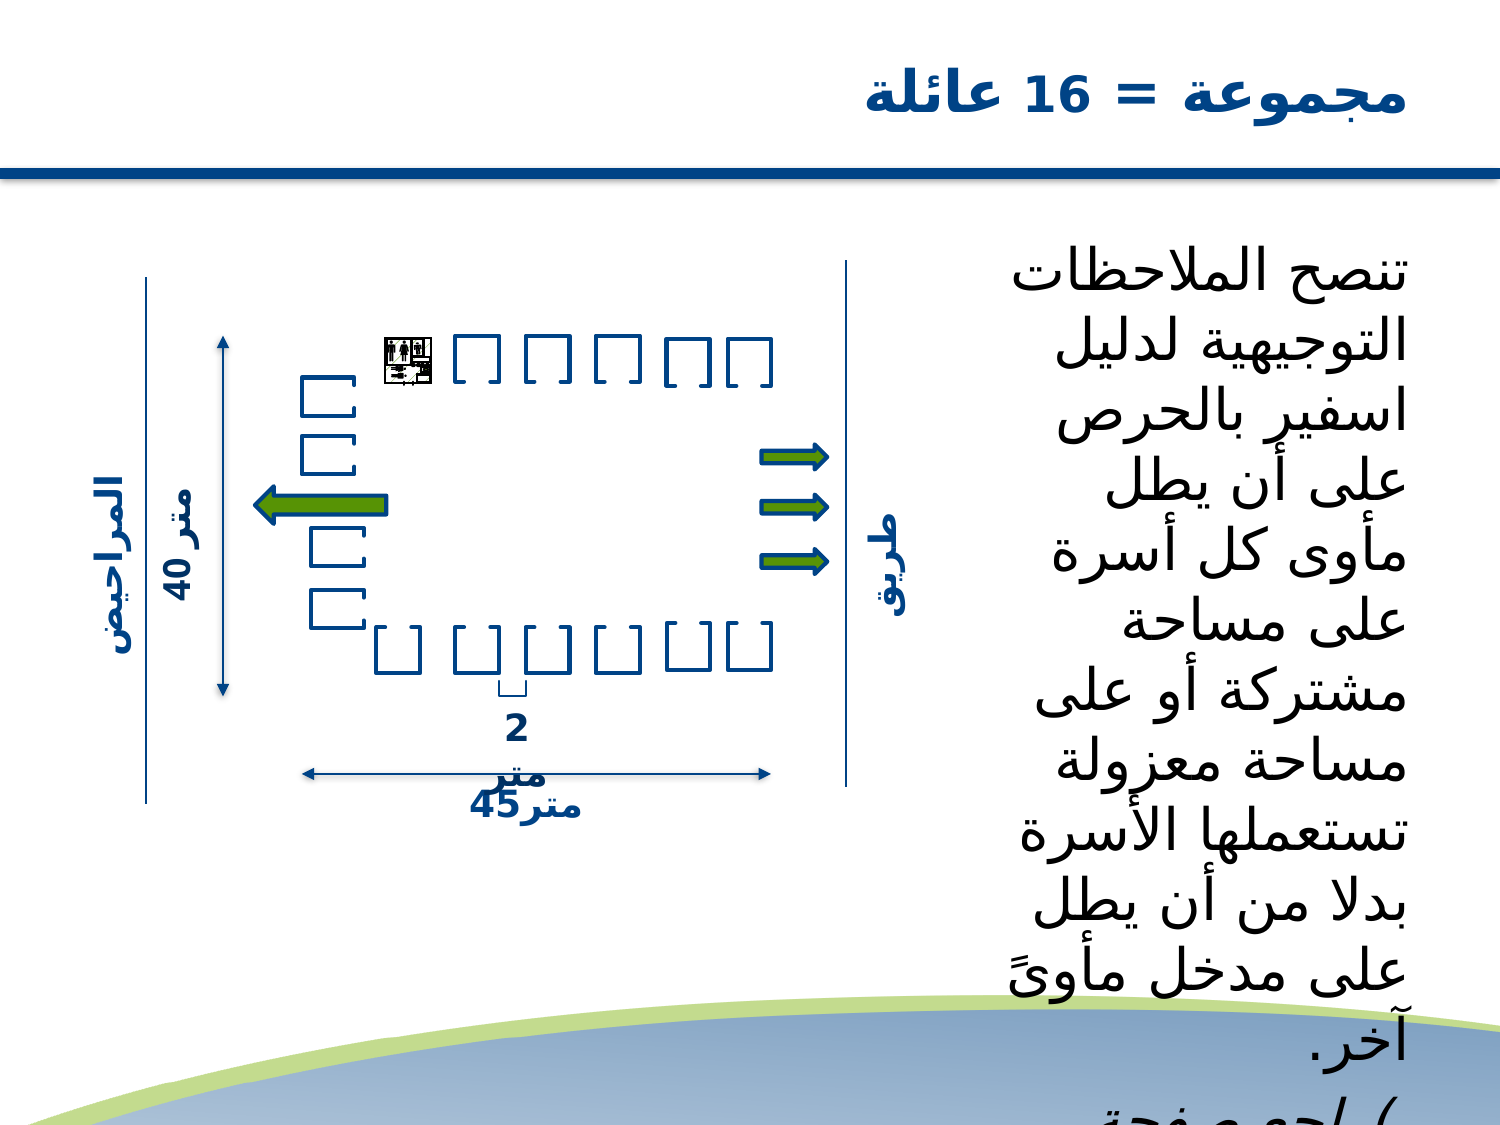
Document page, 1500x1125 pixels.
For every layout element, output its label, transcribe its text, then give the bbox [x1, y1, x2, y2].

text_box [77, 260, 913, 834]
title مجموعة = 16 عائلة [75, 0, 1425, 178]
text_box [385, 337, 432, 386]
picture [0, 993, 1500, 1125]
list تنصح الملاحظات التوجيهية لدليل اسفير بالحرص على أن يطل مأوى كل أسرة على مساحة مشتركة أو على مساحة معزولة تستعملها الأسرة بدلا من أن يطل على مدخل مأوىً آخر. )راجع صفحة 247 من دليل اسفير( [947, 224, 1425, 1010]
